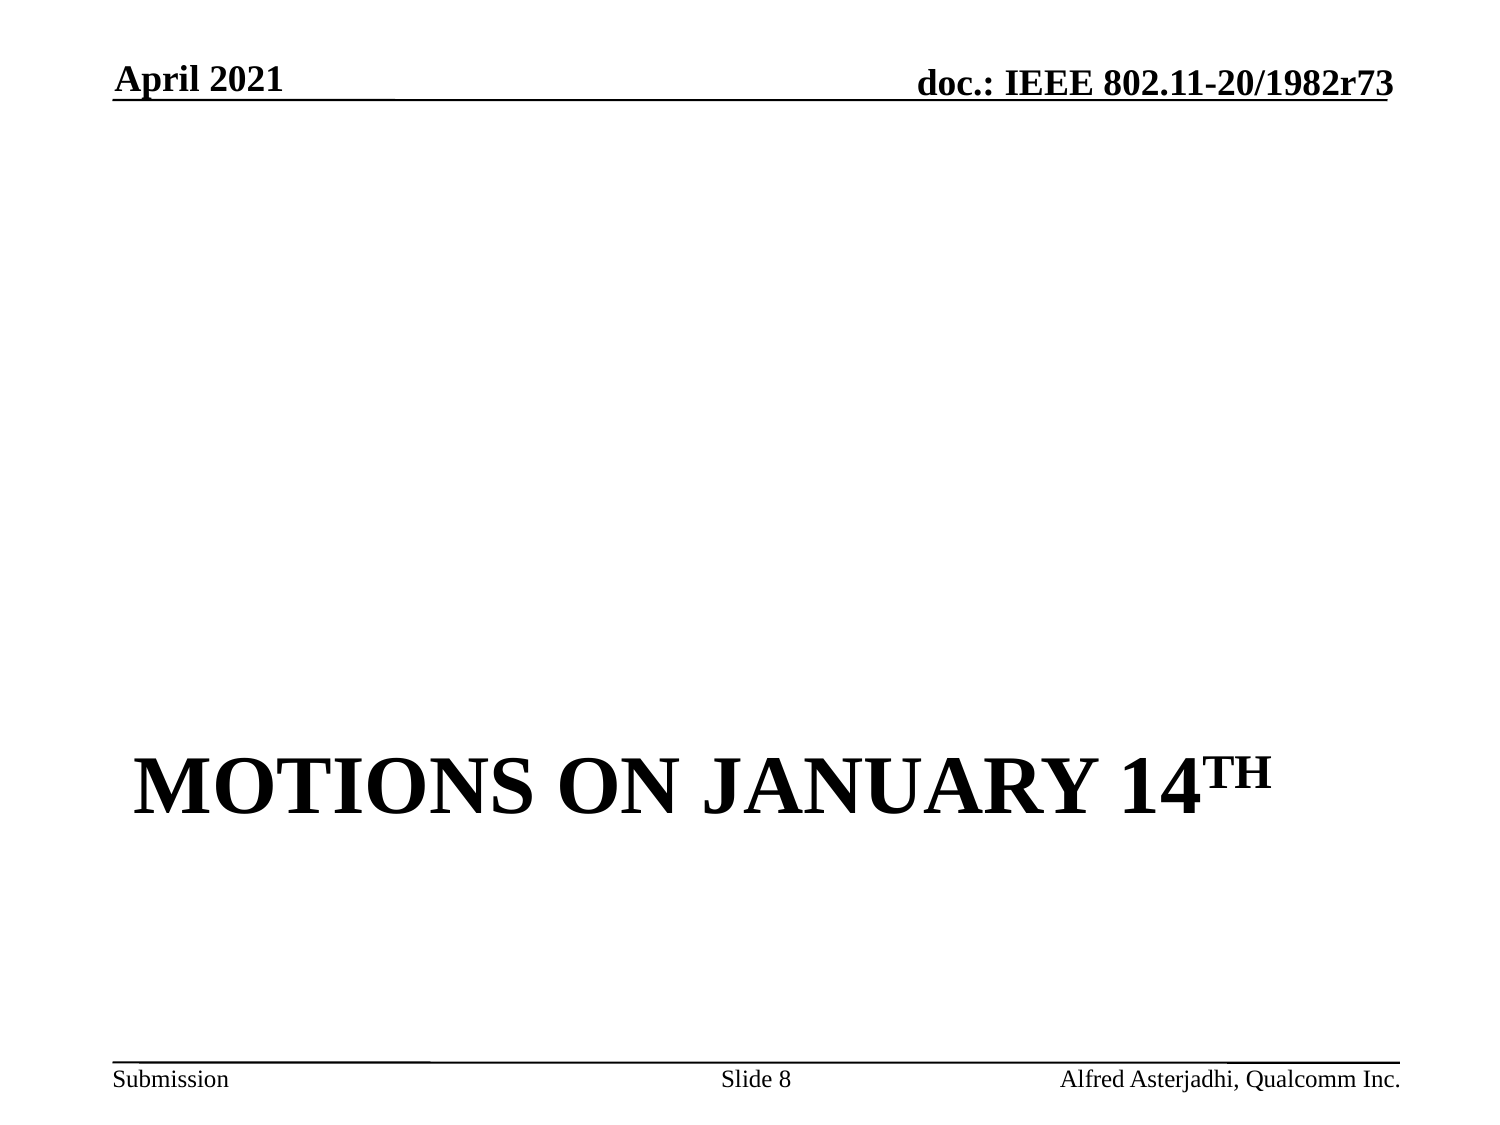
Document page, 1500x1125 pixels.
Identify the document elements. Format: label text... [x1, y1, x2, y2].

title Motions on January 14th [118, 722, 1394, 947]
slide_number Slide 8 [712, 1061, 800, 1123]
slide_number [114, 54, 423, 100]
footer Alfred Asterjadhi, Qualcomm Inc. [878, 1061, 1402, 1093]
